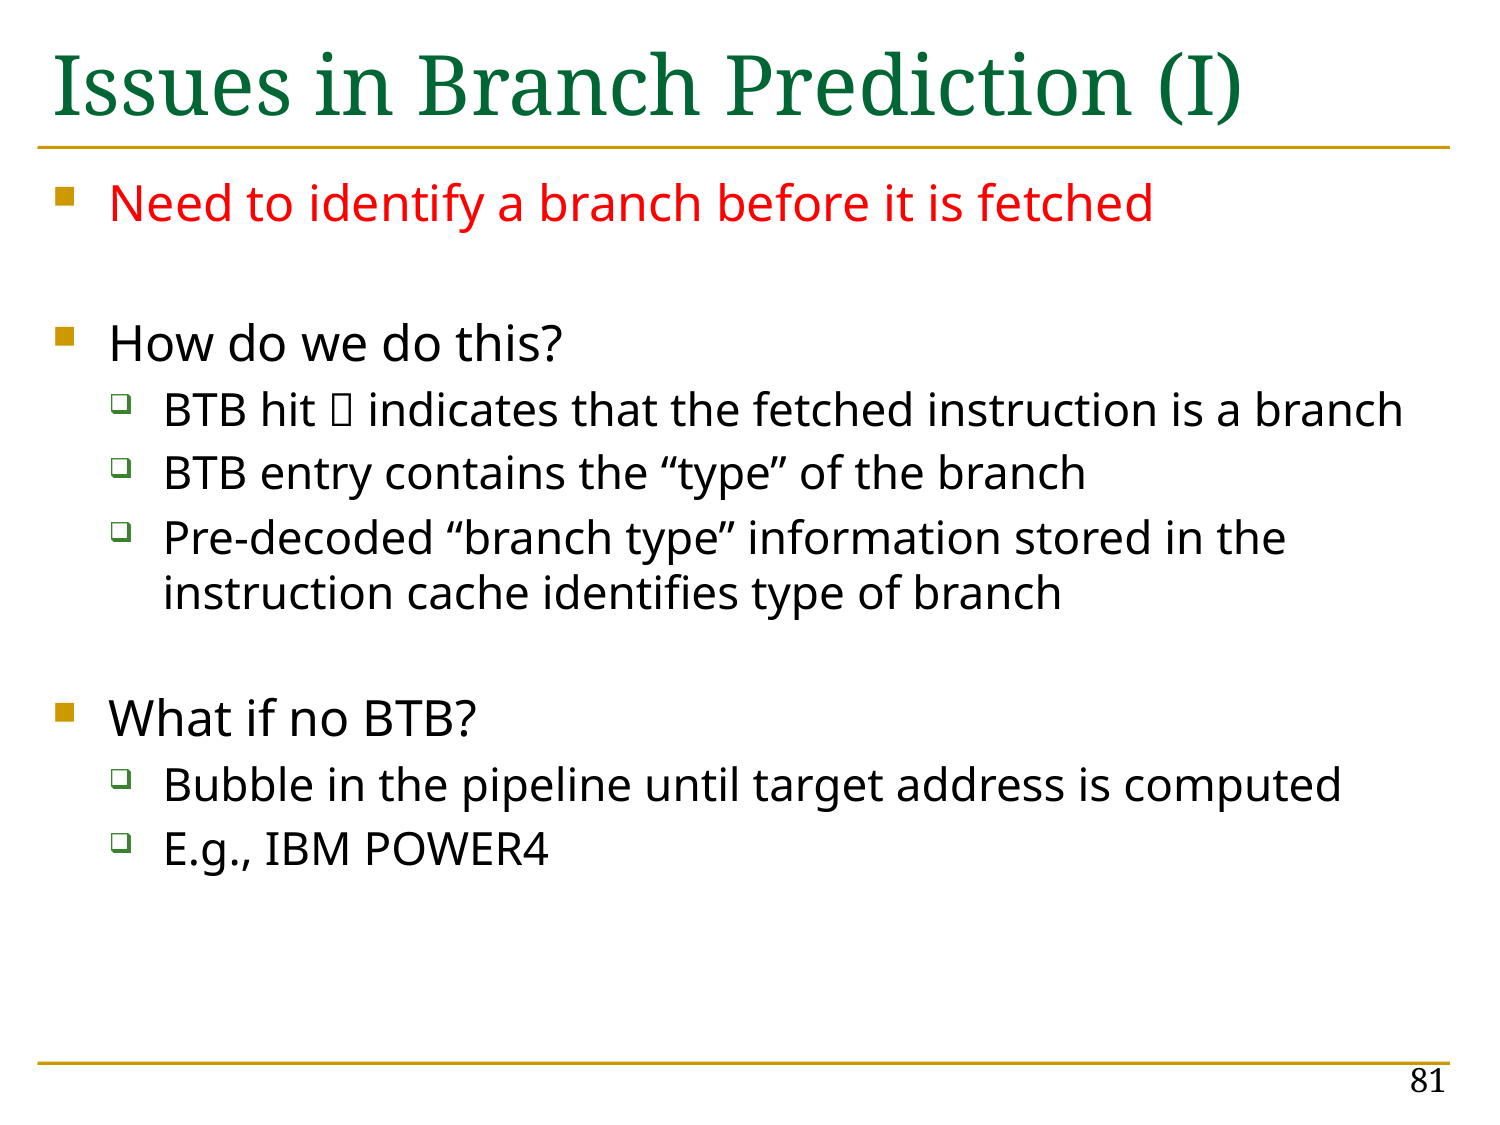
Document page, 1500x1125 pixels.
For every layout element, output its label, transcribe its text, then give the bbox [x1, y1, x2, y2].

title Issues in Branch Prediction (I) [37, 24, 1450, 163]
list Need to identify a branch before it is fetched How do we do this? BTB hit  indicates that the fetched instruction is a branch BTB entry contains the “type” of the branch Pre-decoded “branch type” information stored in the instruction cache identifies type of branch What if no BTB? Bubble in the pipeline until target address is computed E.g., IBM POWER4 [37, 163, 1450, 1016]
slide_number 81 [1111, 1036, 1462, 1112]
